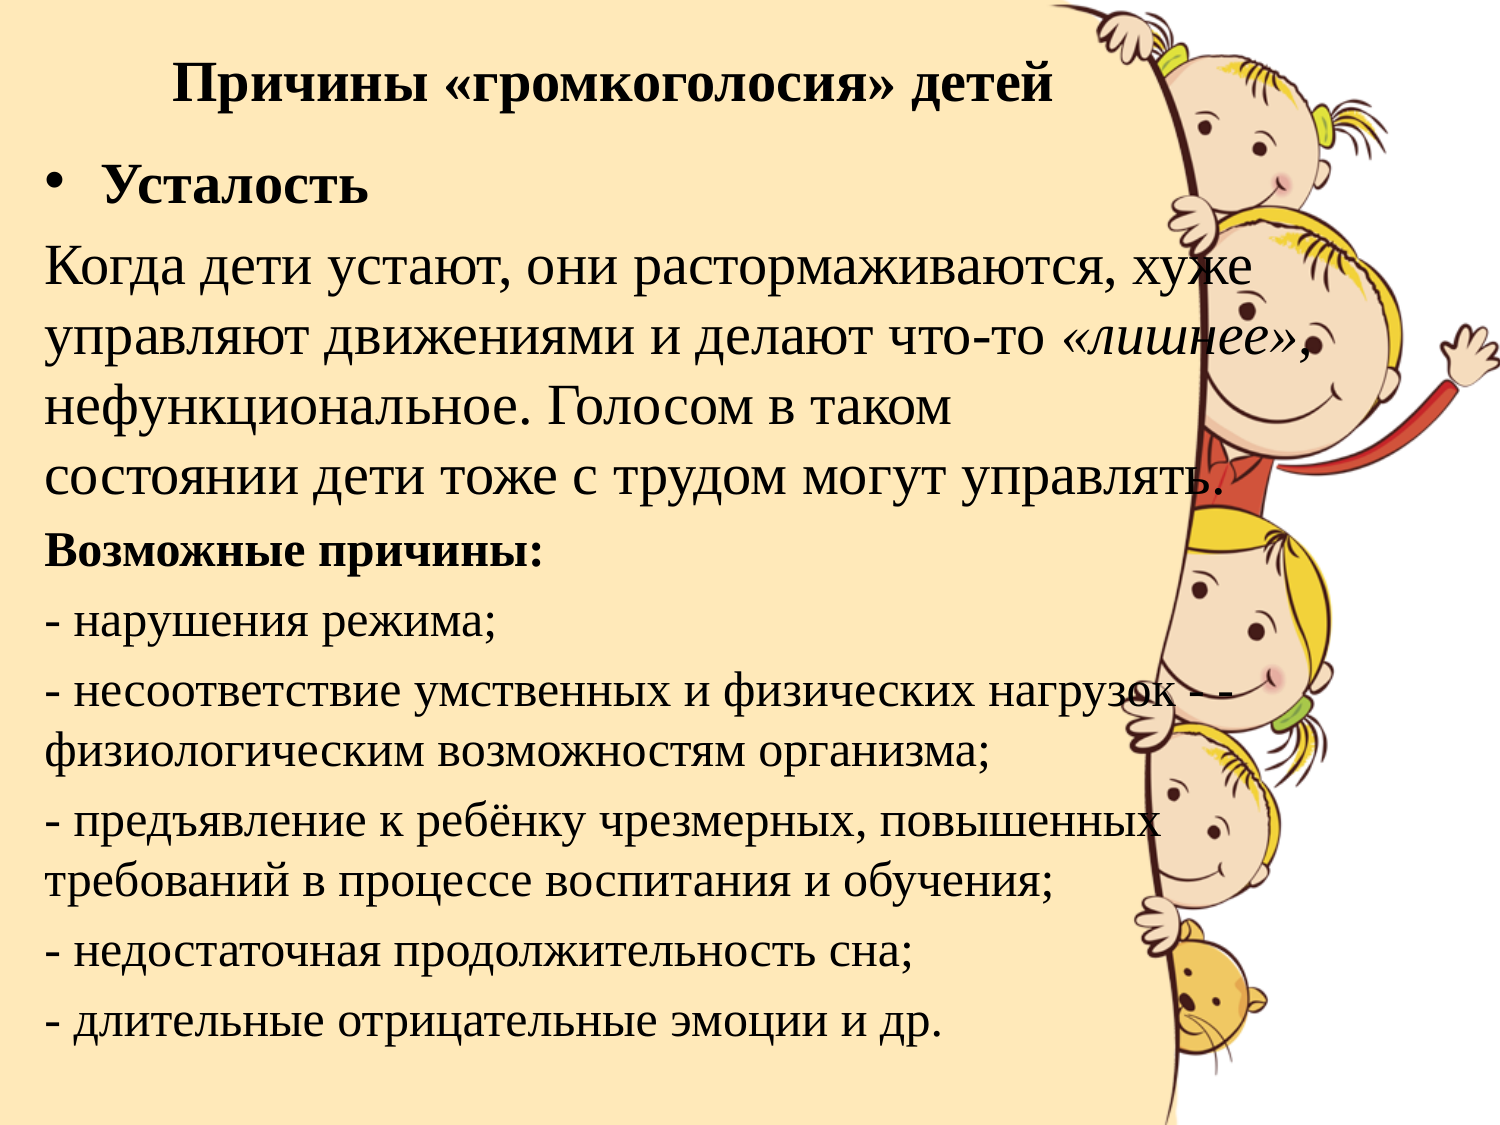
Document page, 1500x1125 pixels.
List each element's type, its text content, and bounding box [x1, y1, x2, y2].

title Причины «громкоголосия» детей [74, 18, 1152, 136]
picture [0, 0, 1500, 1125]
list Усталость Когда дети устают, они растормаживаются, хуже управляют движениями и делают что-то «лишнее», нефункциональное. Голосом в таком состоянии дети тоже с трудом могут управлять. Возможные причины: - нарушения режима; - несоответствие умственных и физических нагрузок - -физиологическим возможностям организма; - предъявление к ребёнку чрезмерных, повышенных требований в процессе воспитания и обучения; - недостаточная продолжительность сна; - длительные отрицательные эмоции и др. [29, 136, 1353, 1095]
